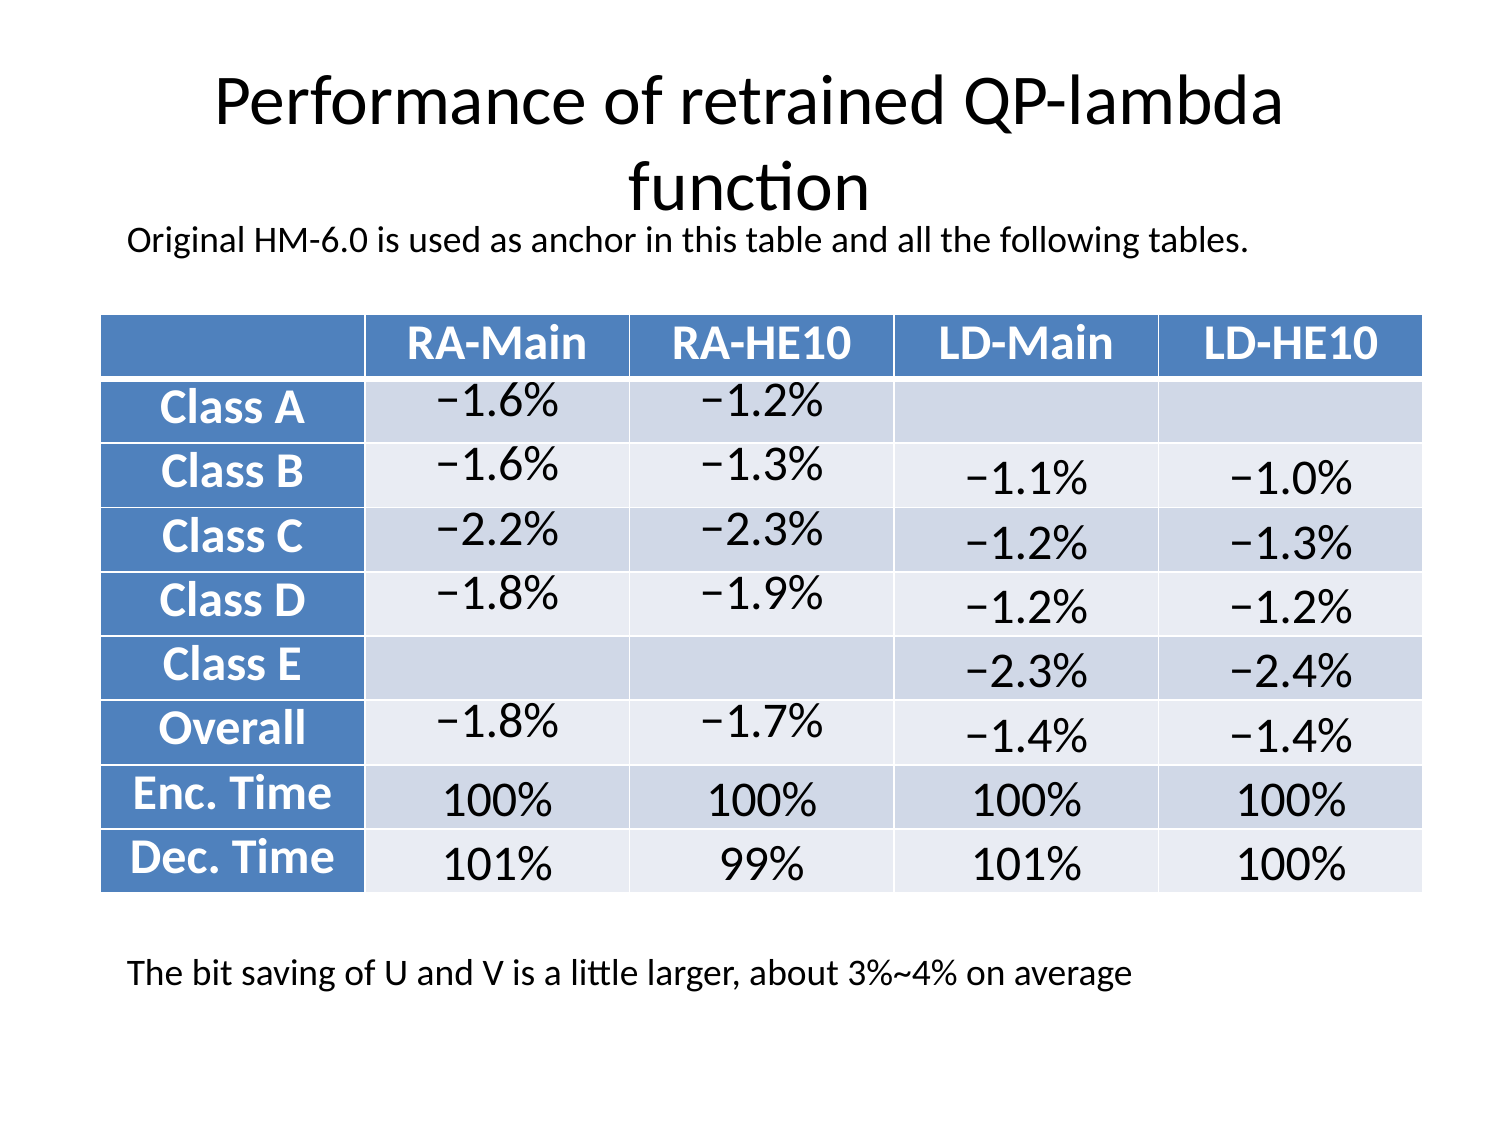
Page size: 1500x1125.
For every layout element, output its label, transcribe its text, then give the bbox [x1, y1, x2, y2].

table_cell Class D [101, 573, 364, 635]
table_cell −1.2% [895, 573, 1158, 635]
table_header RA-Main [366, 315, 629, 376]
table_cell [895, 382, 1158, 442]
table_cell Dec. Time [101, 830, 364, 892]
table_cell −1.2% [895, 508, 1158, 571]
table_cell 100% [366, 766, 629, 828]
table_cell 100% [630, 766, 893, 828]
title Performance of retrained QP-lambda function [75, 45, 1425, 233]
table_cell −1.4% [1159, 701, 1422, 764]
table_cell 100% [895, 766, 1158, 828]
table_cell −2.2% [366, 508, 629, 571]
table_cell [1159, 382, 1422, 442]
table_cell Class A [101, 382, 364, 442]
table_cell 100% [1159, 830, 1422, 892]
table_cell −1.9% [630, 573, 893, 635]
table_cell Class B [101, 444, 364, 507]
table_cell −1.2% [630, 382, 893, 442]
table_header LD-HE10 [1159, 315, 1422, 376]
table_cell −1.1% [895, 444, 1158, 507]
table_cell 100% [1159, 766, 1422, 828]
table_cell −1.8% [366, 573, 629, 635]
table_cell −2.3% [630, 508, 893, 571]
table_cell Class E [101, 637, 364, 699]
table_header LD-Main [895, 315, 1158, 376]
table_cell −1.6% [366, 382, 629, 442]
text_box The bit saving of U and V is a little larger, about 3%~4% on average [112, 940, 1412, 1001]
table_cell 101% [366, 830, 629, 892]
table_cell Overall [101, 701, 364, 764]
table_cell −1.3% [630, 444, 893, 507]
table_cell Class C [101, 508, 364, 571]
text_box Original HM-6.0 is used as anchor in this table and all the following tables. [112, 208, 1412, 268]
table_cell −1.7% [630, 701, 893, 764]
table_cell −1.4% [895, 701, 1158, 764]
table_cell −1.2% [1159, 573, 1422, 635]
table_cell −2.3% [895, 637, 1158, 699]
table_cell [366, 637, 629, 699]
table_cell −1.3% [1159, 508, 1422, 571]
table_cell 99% [630, 830, 893, 892]
table_cell 101% [895, 830, 1158, 892]
table_header RA-HE10 [630, 315, 893, 376]
table_cell Enc. Time [101, 766, 364, 828]
table_cell −2.4% [1159, 637, 1422, 699]
table_cell −1.6% [366, 444, 629, 507]
table_cell −1.0% [1159, 444, 1422, 507]
table_header [101, 315, 364, 376]
table_cell [630, 637, 893, 699]
table_cell −1.8% [366, 701, 629, 764]
